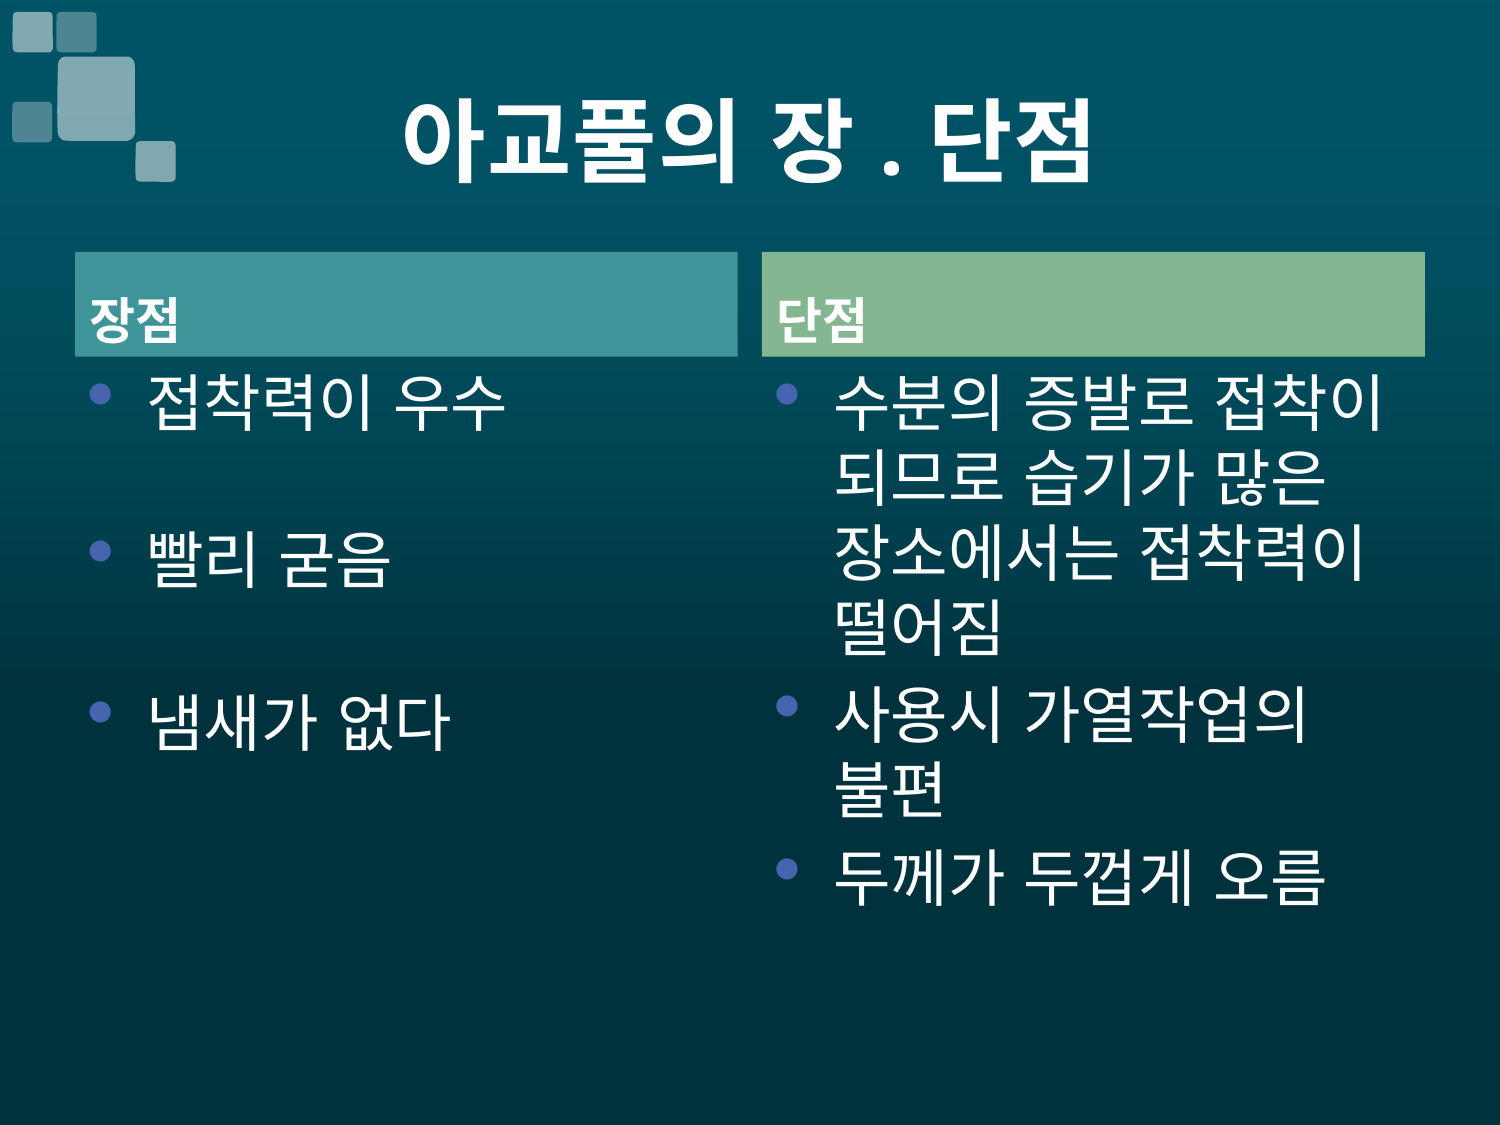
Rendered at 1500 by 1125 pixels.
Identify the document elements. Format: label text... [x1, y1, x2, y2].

list 수분의 증발로 접착이 되므로 습기가 많은 장소에서는 접착력이 떨어짐 사용시 가열작업의 불편 두께가 두껍게 오름 [761, 356, 1454, 1005]
list 접착력이 우수 빨리 굳음 냄새가 없다 [75, 356, 738, 1005]
title 아교풀의 장.단점 [75, 45, 1425, 233]
list 장점 [75, 251, 738, 356]
list 단점 [761, 251, 1425, 356]
